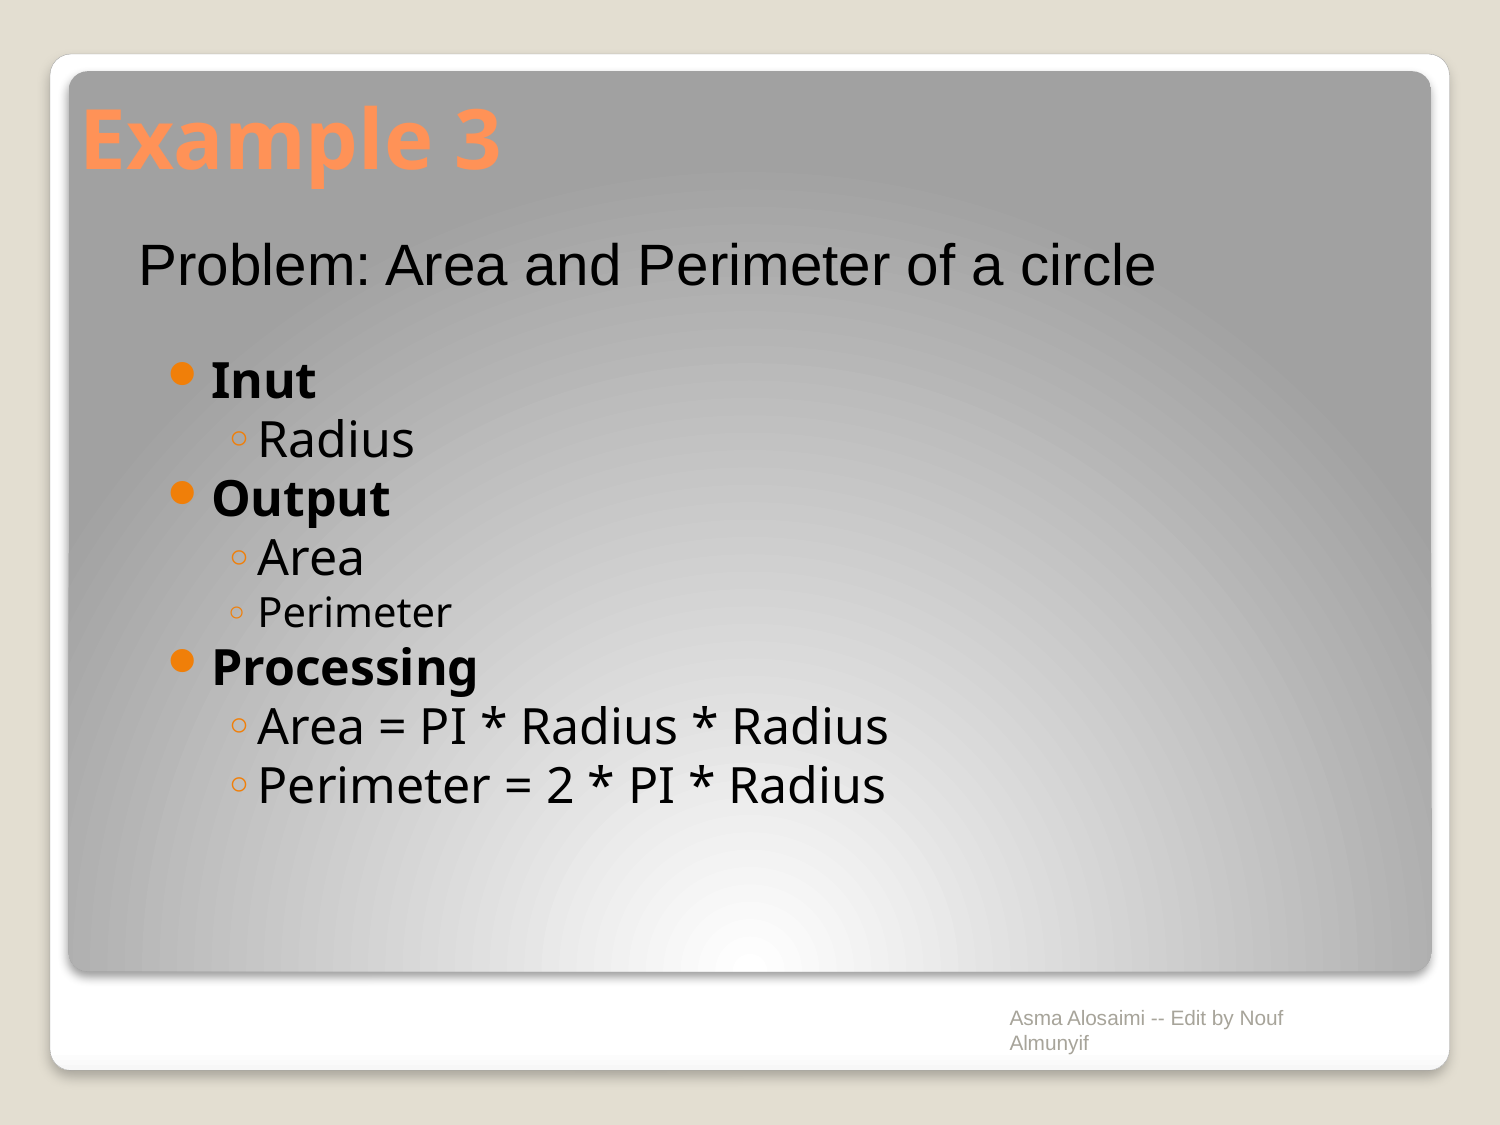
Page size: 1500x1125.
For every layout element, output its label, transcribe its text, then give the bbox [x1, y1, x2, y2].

title Example 3 [64, 42, 1500, 194]
text_box Problem: Area and Perimeter of a circle [123, 219, 1329, 305]
list Inut Radius Output Area Perimeter Processing Area = PI * Radius * Radius Perimeter = 2 * PI * Radius [137, 275, 1413, 1025]
footer Asma Alosaimi -- Edit by Nouf Almunyif [994, 1002, 1370, 1063]
